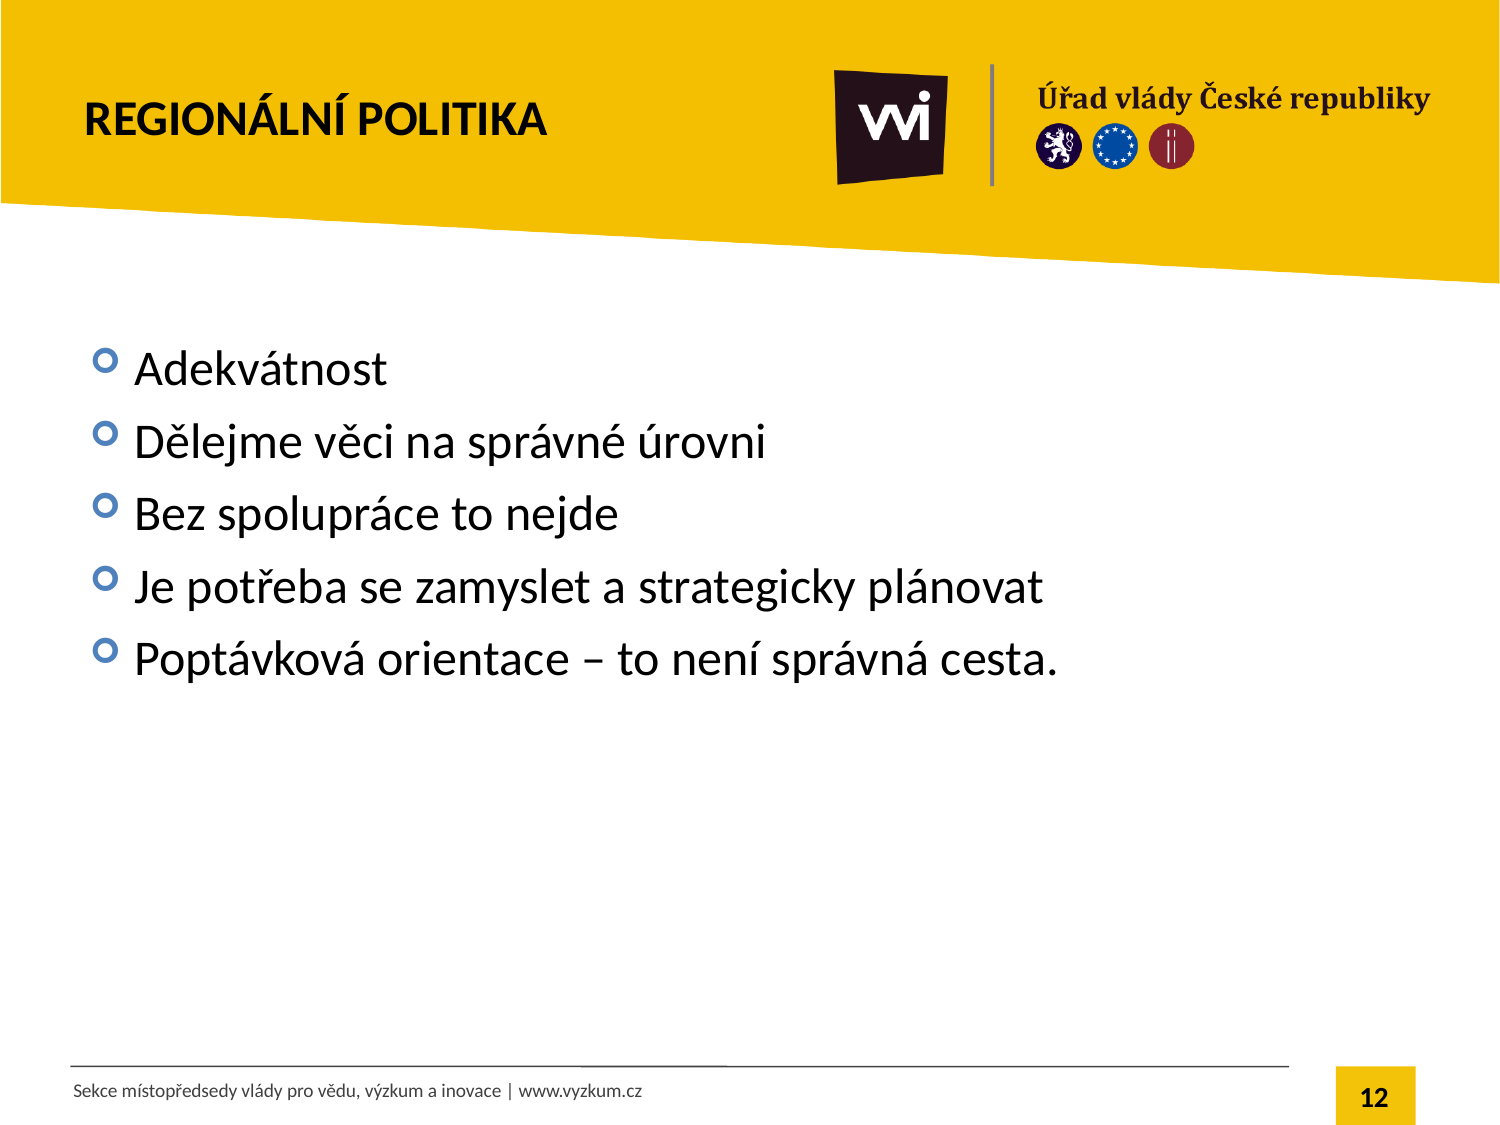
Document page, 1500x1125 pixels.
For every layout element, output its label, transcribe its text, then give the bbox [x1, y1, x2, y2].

slide_number 12 [1324, 1066, 1425, 1125]
title Regionální politika [70, 70, 727, 153]
list Adekvátnost Dělejme věci na správné úrovni Bez spolupráce to nejde Je potřeba se zamyslet a strategicky plánovat Poptávková orientace – to není správná cesta. [75, 328, 1418, 985]
picture [0, 0, 1500, 284]
